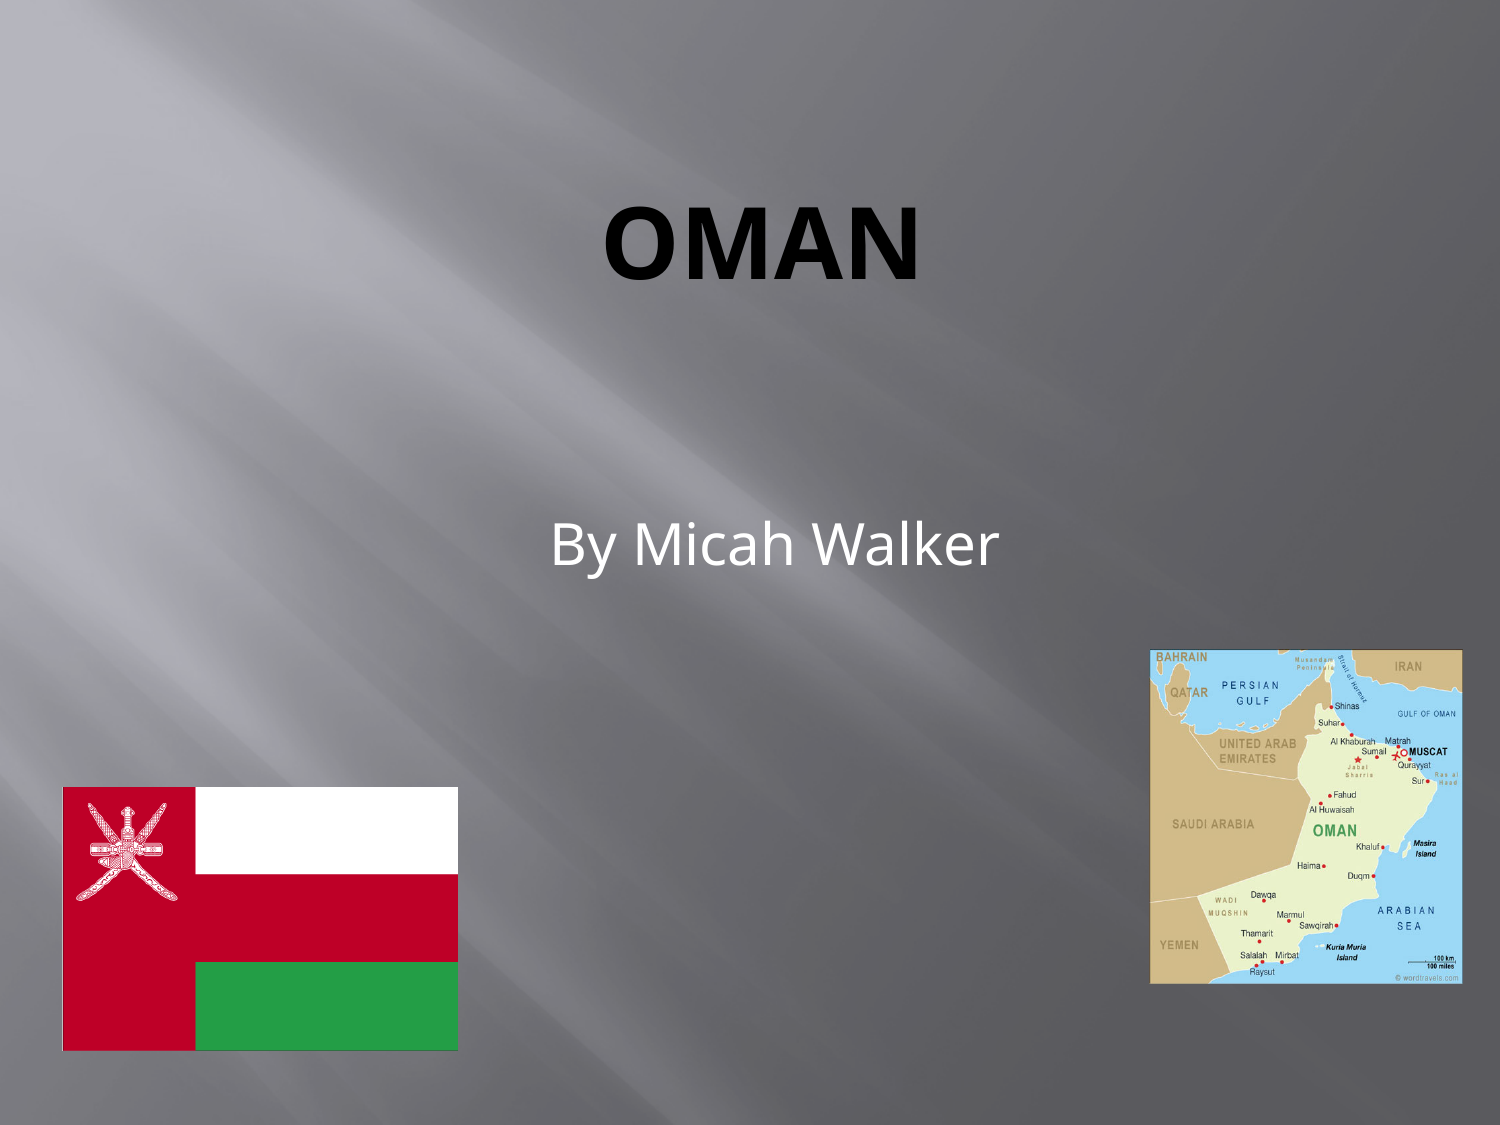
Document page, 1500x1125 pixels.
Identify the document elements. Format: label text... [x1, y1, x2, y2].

subtitle By Micah Walker [249, 500, 1300, 788]
title Oman [87, 0, 1438, 300]
picture [1149, 649, 1463, 984]
picture [62, 787, 458, 1052]
